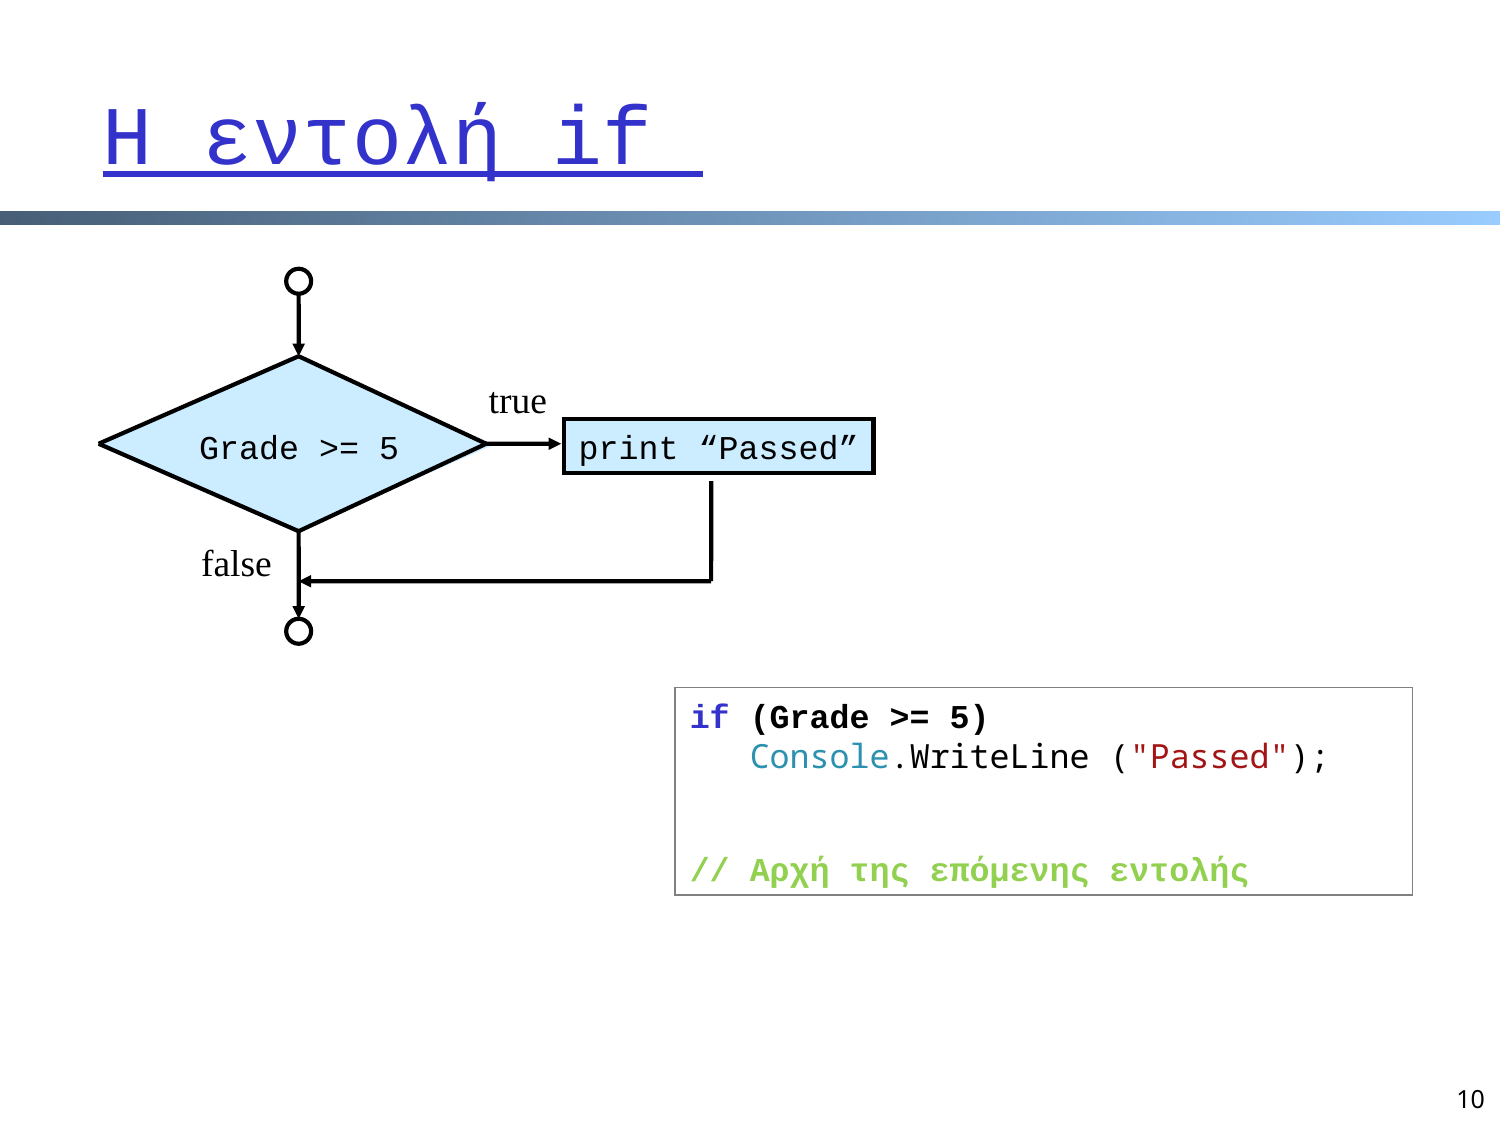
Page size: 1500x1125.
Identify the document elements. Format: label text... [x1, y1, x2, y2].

slide_number 10 [1150, 1049, 1500, 1125]
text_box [98, 268, 877, 644]
text_box if (Grade >= 5) Console.WriteLine ("Passed"); // Αρχή της επόμενης εντολής [674, 687, 1413, 896]
title Η εντολή if [87, 37, 1363, 225]
